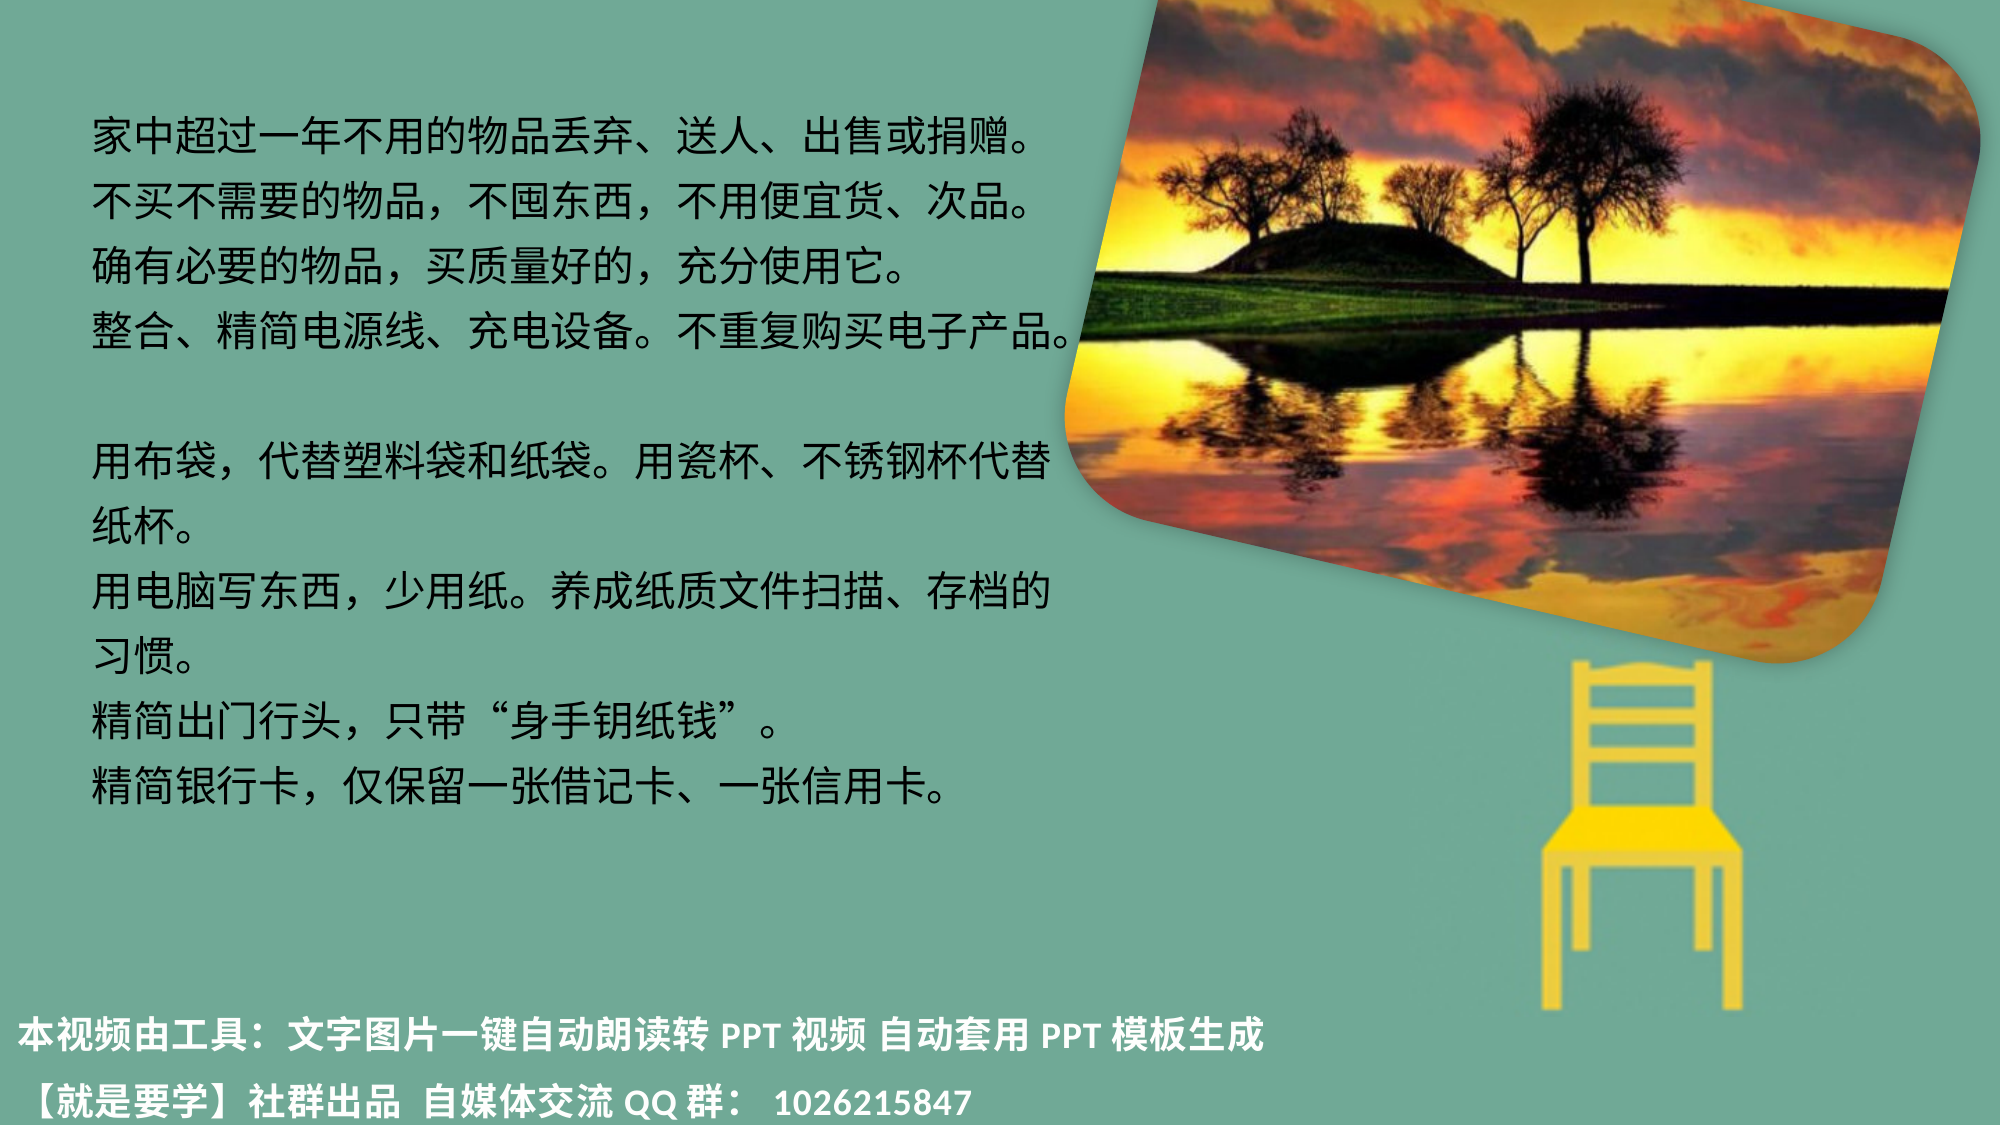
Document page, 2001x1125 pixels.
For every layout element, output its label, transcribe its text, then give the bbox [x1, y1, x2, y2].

text_box 家中超过一年不用的物品丢弃、送人、出售或捐赠。 不买不需要的物品，不囤东西，不用便宜货、次品。 确有必要的物品，买质量好的，充分使用它。 整合、精简电源线、充电设备。不重复购买电子产品。 用布袋，代替塑料袋和纸袋。用瓷杯、不锈钢杯代替纸杯。 用电脑写东西，少用纸。养成纸质文件扫描、存档的习惯。 精简出门行头，只带“身手钥纸钱”。 精简银行卡，仅保留一张借记卡、一张信用卡。 [76, 87, 1080, 818]
picture [1064, 0, 1981, 1017]
